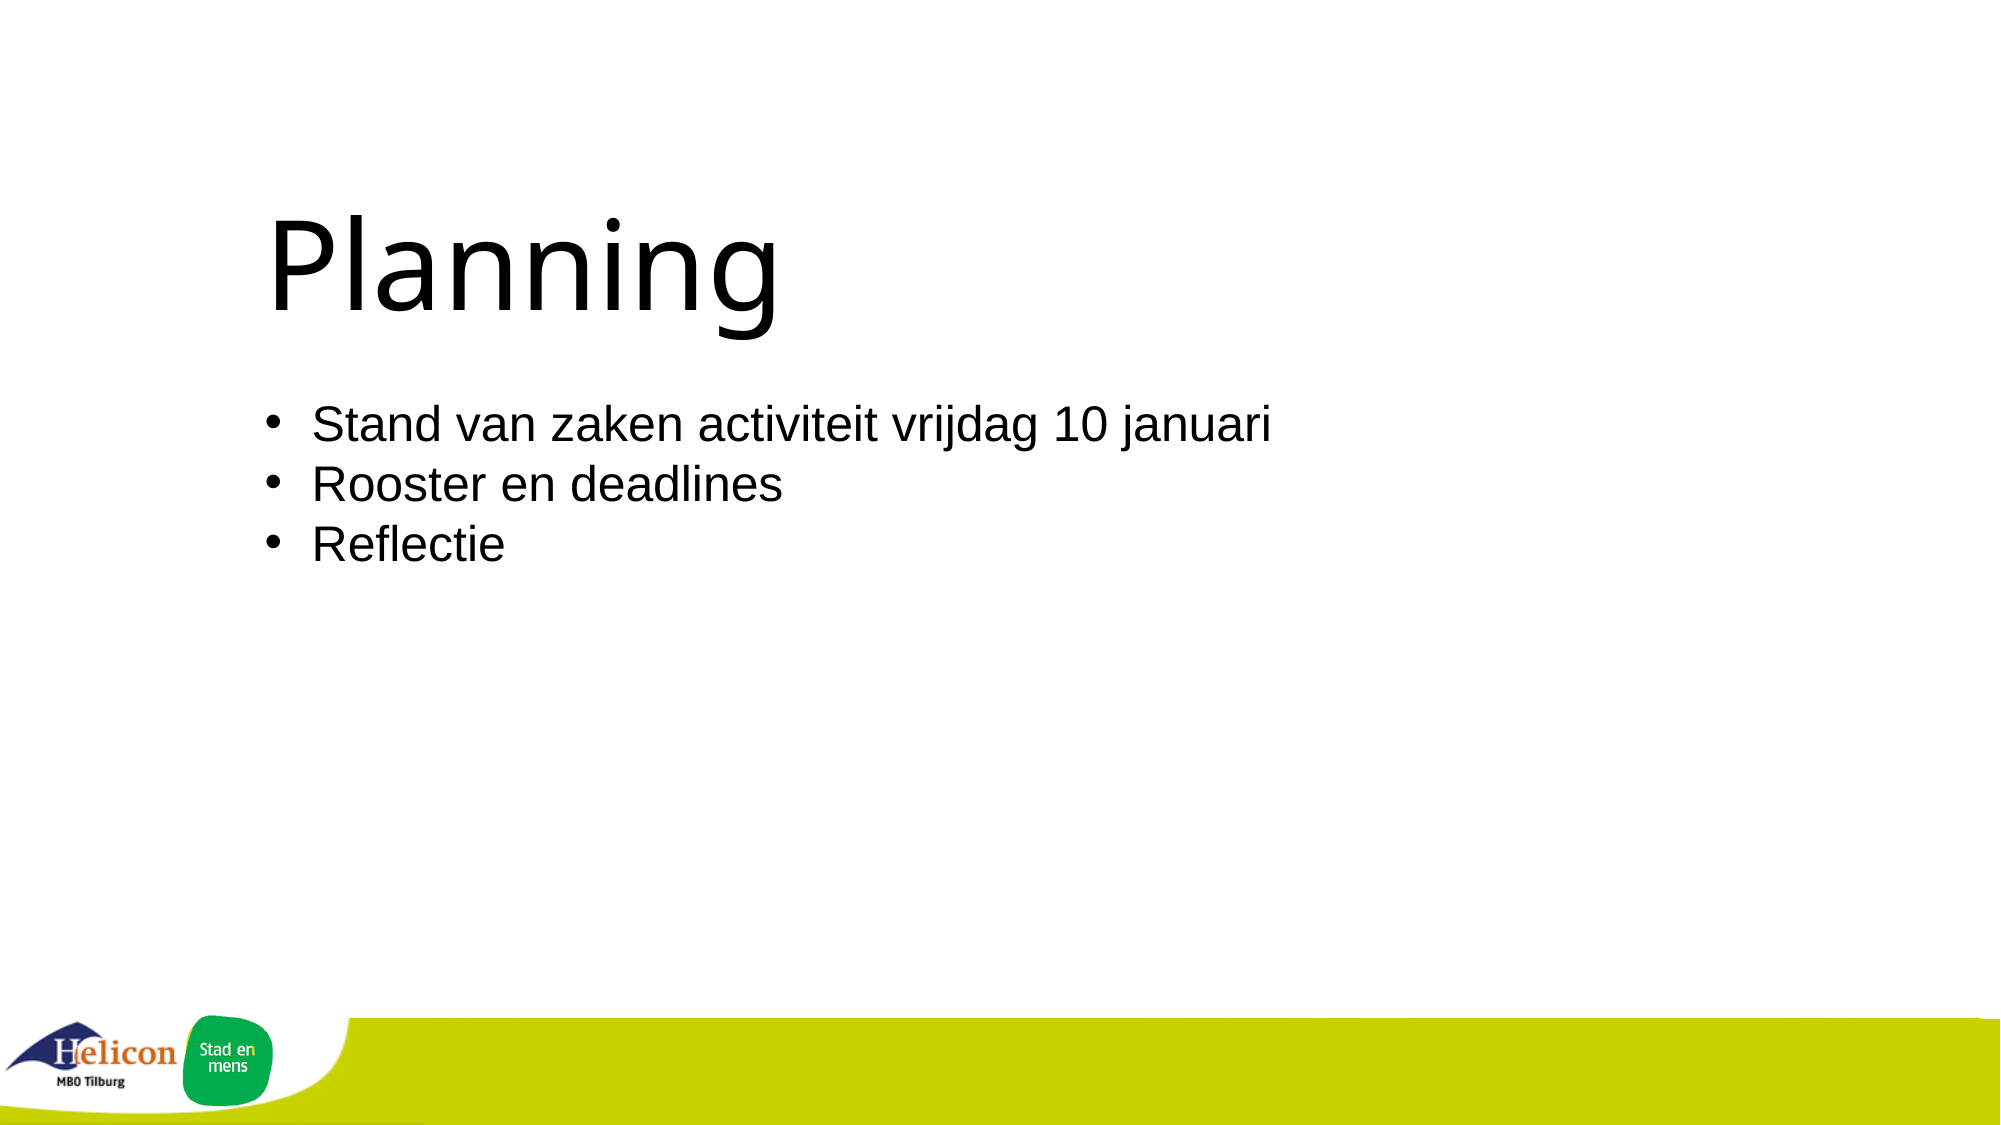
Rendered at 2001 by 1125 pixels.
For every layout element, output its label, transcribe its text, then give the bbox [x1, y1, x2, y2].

title Planning [249, 183, 1751, 346]
picture [0, 1013, 424, 1125]
text_box Stand van zaken activiteit vrijdag 10 januari Rooster en deadlines Reflectie [249, 384, 1454, 580]
